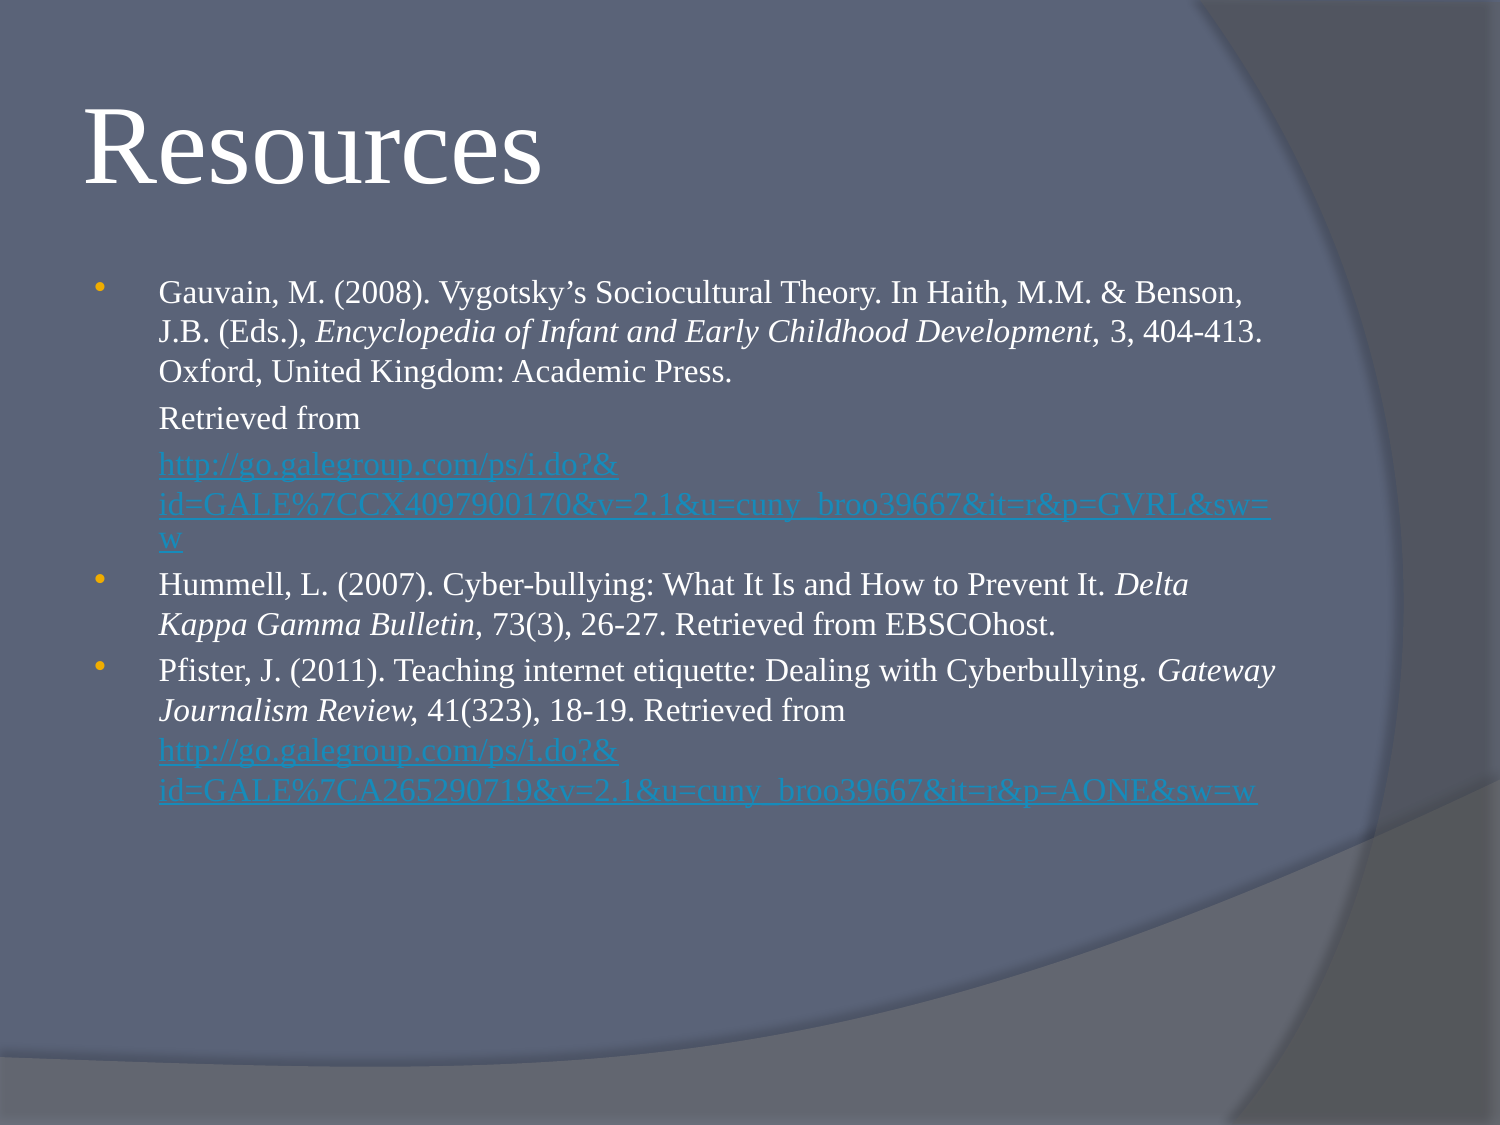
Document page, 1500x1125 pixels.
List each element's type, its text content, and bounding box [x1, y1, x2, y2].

list Gauvain, M. (2008). Vygotsky’s Sociocultural Theory. In Haith, M.M. & Benson, J.B. (Eds.), Encyclopedia of Infant and Early Childhood Development, 3, 404-413. Oxford, United Kingdom: Academic Press. Retrieved from http://go.galegroup.com/ps/i.do?&id=GALE%7CCX4097900170&v=2.1&u=cuny_broo39667&it=r&p=GVRL&sw=w Hummell, L. (2007). Cyber-bullying: What It Is and How to Prevent It. Delta Kappa Gamma Bulletin, 73(3), 26-27. Retrieved from EBSCOhost. Pfister, J. (2011). Teaching internet etiquette: Dealing with Cyberbullying. Gateway Journalism Review, 41(323), 18-19. Retrieved from http://go.galegroup.com/ps/i.do?&id=GALE%7CA265290719&v=2.1&u=cuny_broo39667&it=r&p=AONE&sw=w [75, 262, 1300, 1005]
title Resources [75, 45, 1300, 233]
